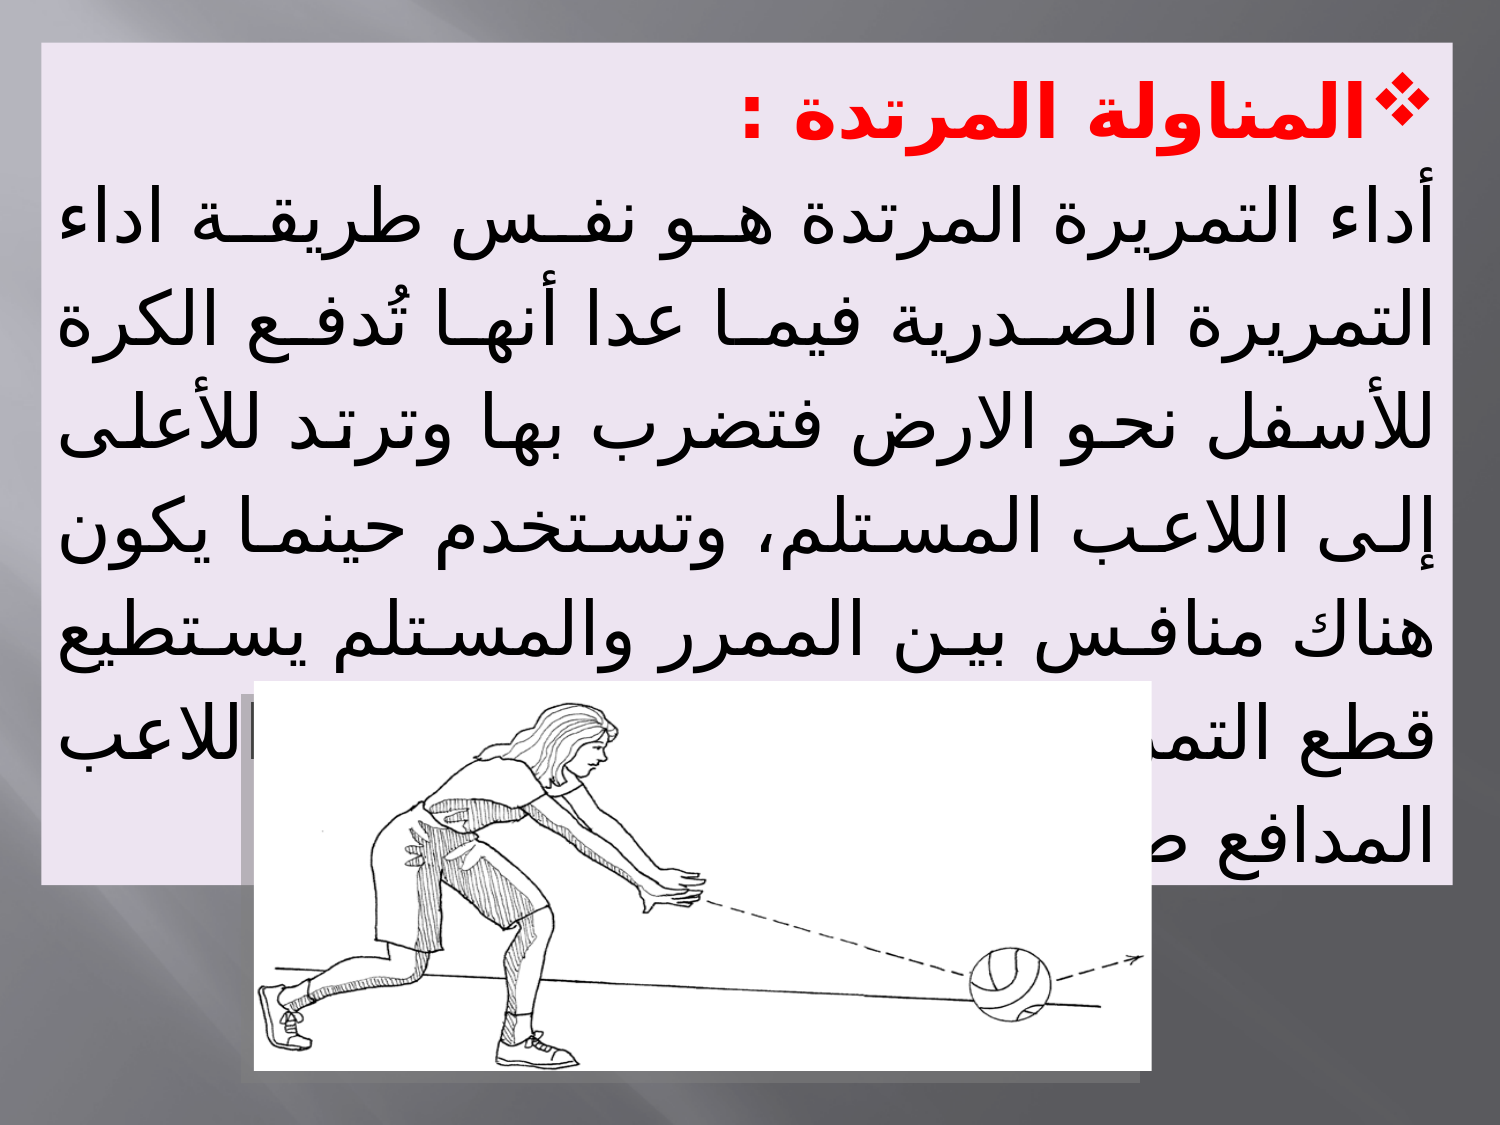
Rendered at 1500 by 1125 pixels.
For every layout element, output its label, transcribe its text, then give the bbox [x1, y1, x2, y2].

picture [253, 681, 1152, 1071]
text_box المناولة المرتدة : أداء التمريرة المرتدة هو نفس طريقة اداء التمريرة الصدرية فيما عدا أنها تُدفع الكرة للأسفل نحو الارض فتضرب بها وترتد للأعلى إلى اللاعب المستلم، وتستخدم حينما يكون هناك منافس بين الممرر والمستلم يستطيع قطع التمريرة الصدرية أو عندما يكون اللاعب المدافع طويل القامة. [41, 42, 1453, 886]
